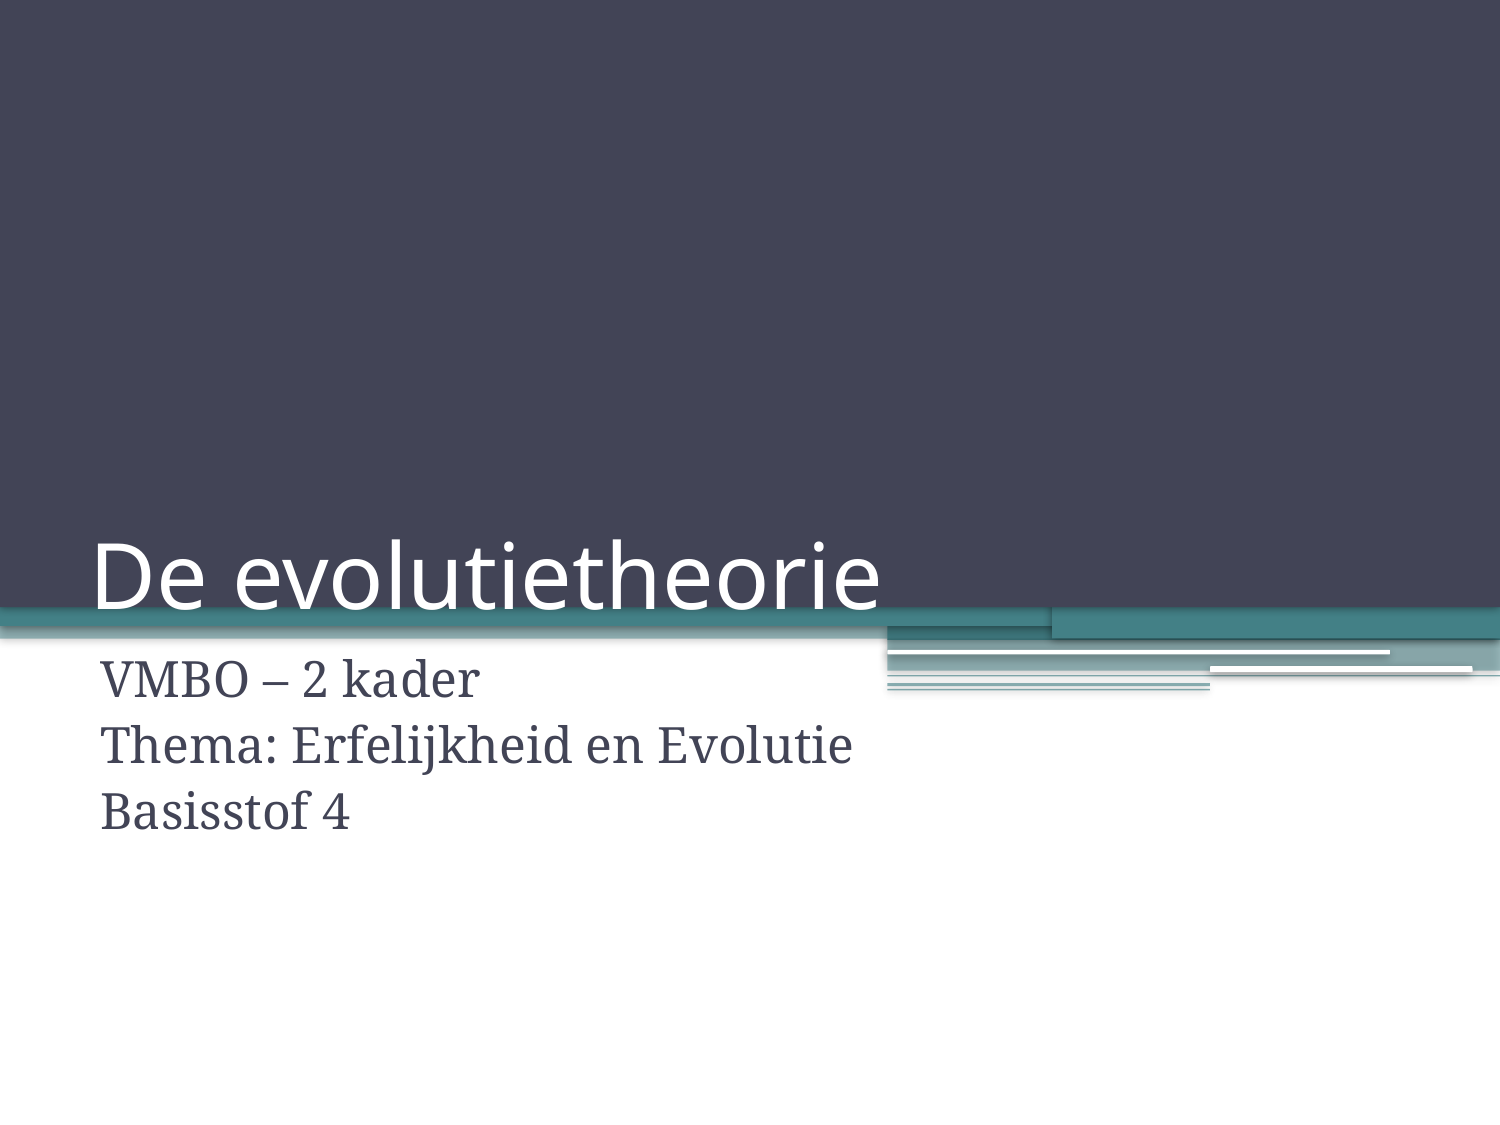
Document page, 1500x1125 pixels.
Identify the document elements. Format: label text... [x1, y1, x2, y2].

title De evolutietheorie [75, 394, 1463, 636]
subtitle VMBO – 2 kader Thema: Erfelijkheid en Evolutie Basisstof 4 [75, 639, 888, 928]
